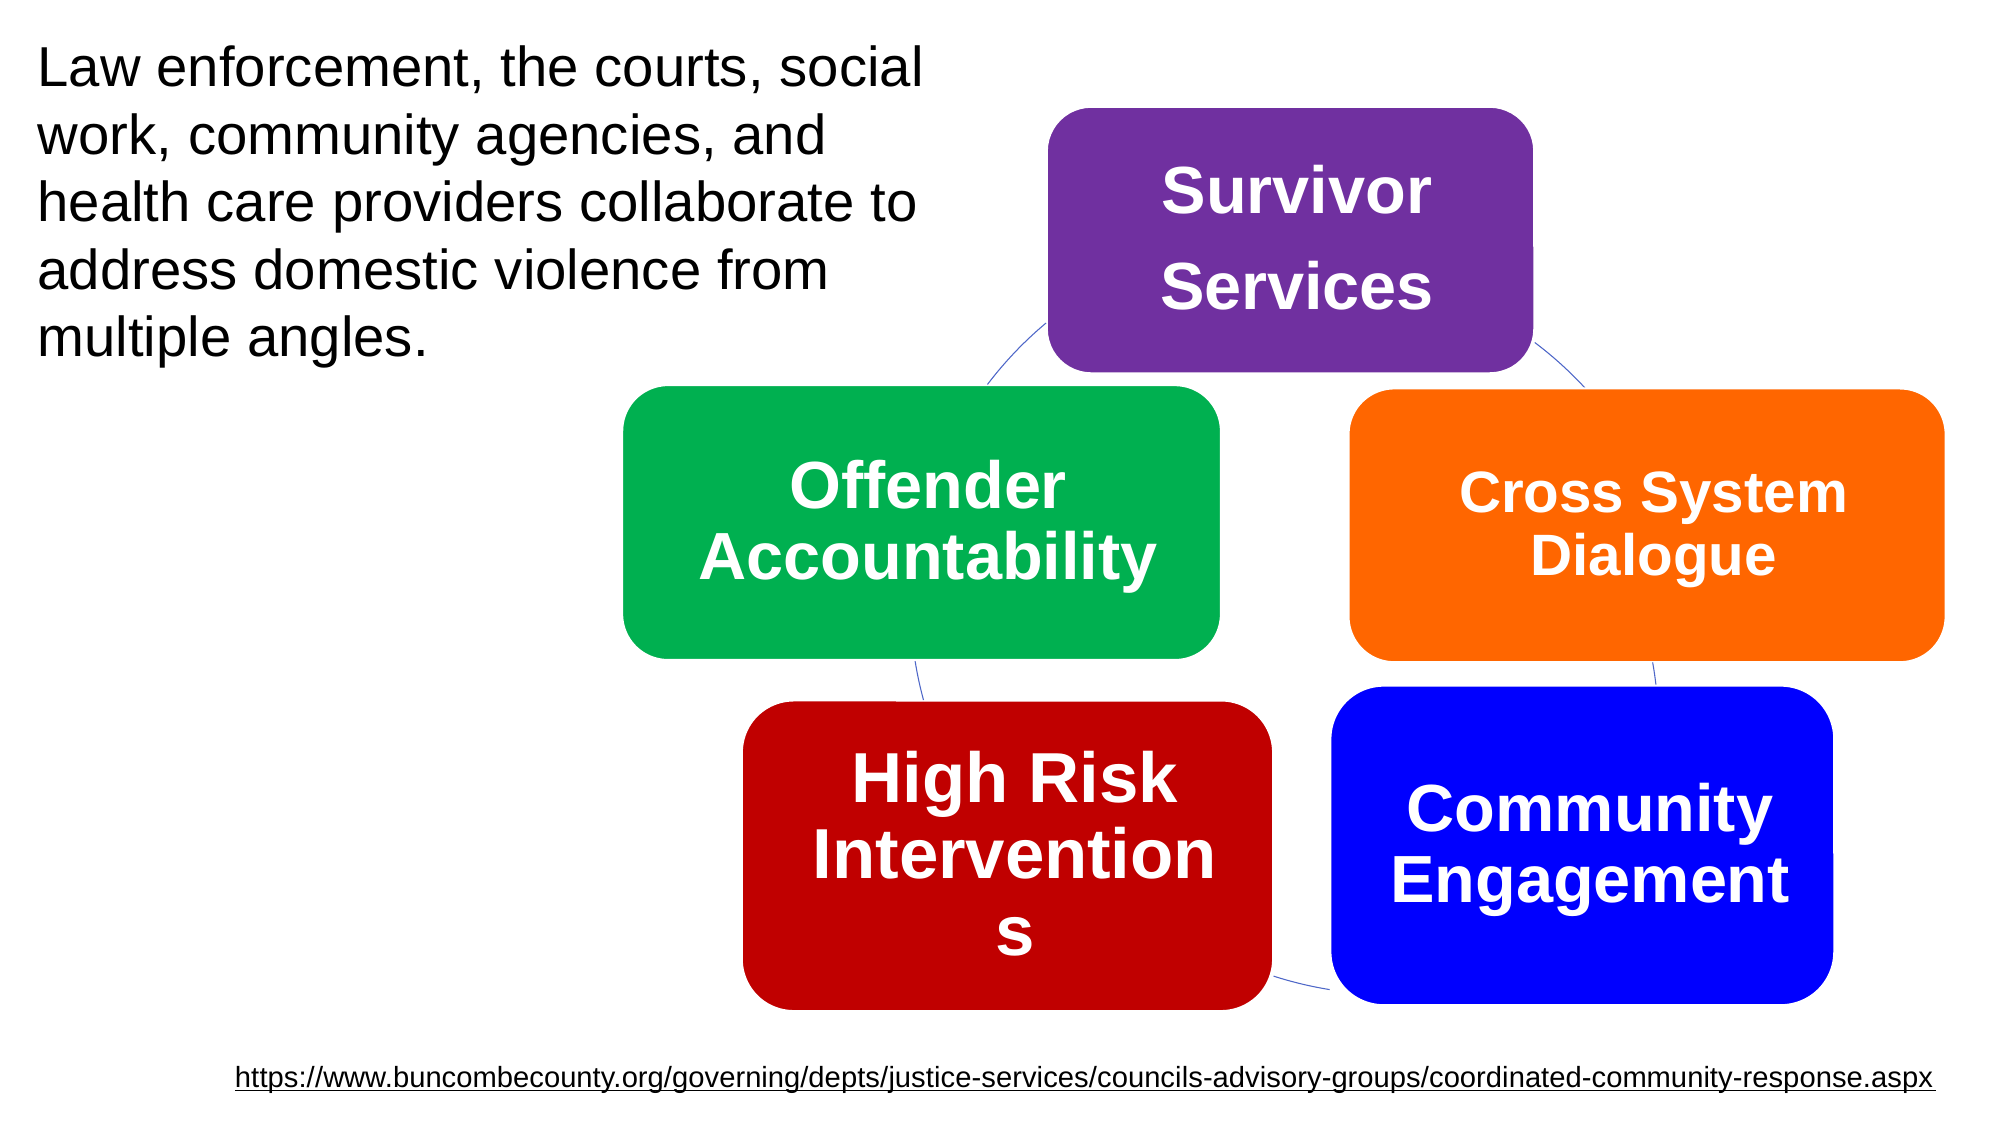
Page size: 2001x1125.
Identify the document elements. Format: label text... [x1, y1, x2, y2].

text_box https://www.buncombecounty.org/governing/depts/justice-services/councils-advisory-groups/coordinated-community-response.aspx [220, 1051, 2000, 1102]
text_box Law enforcement, the courts, social work, community agencies, and health care providers collaborate to address domestic violence from multiple angles. [23, 23, 969, 376]
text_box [612, 141, 1946, 1031]
